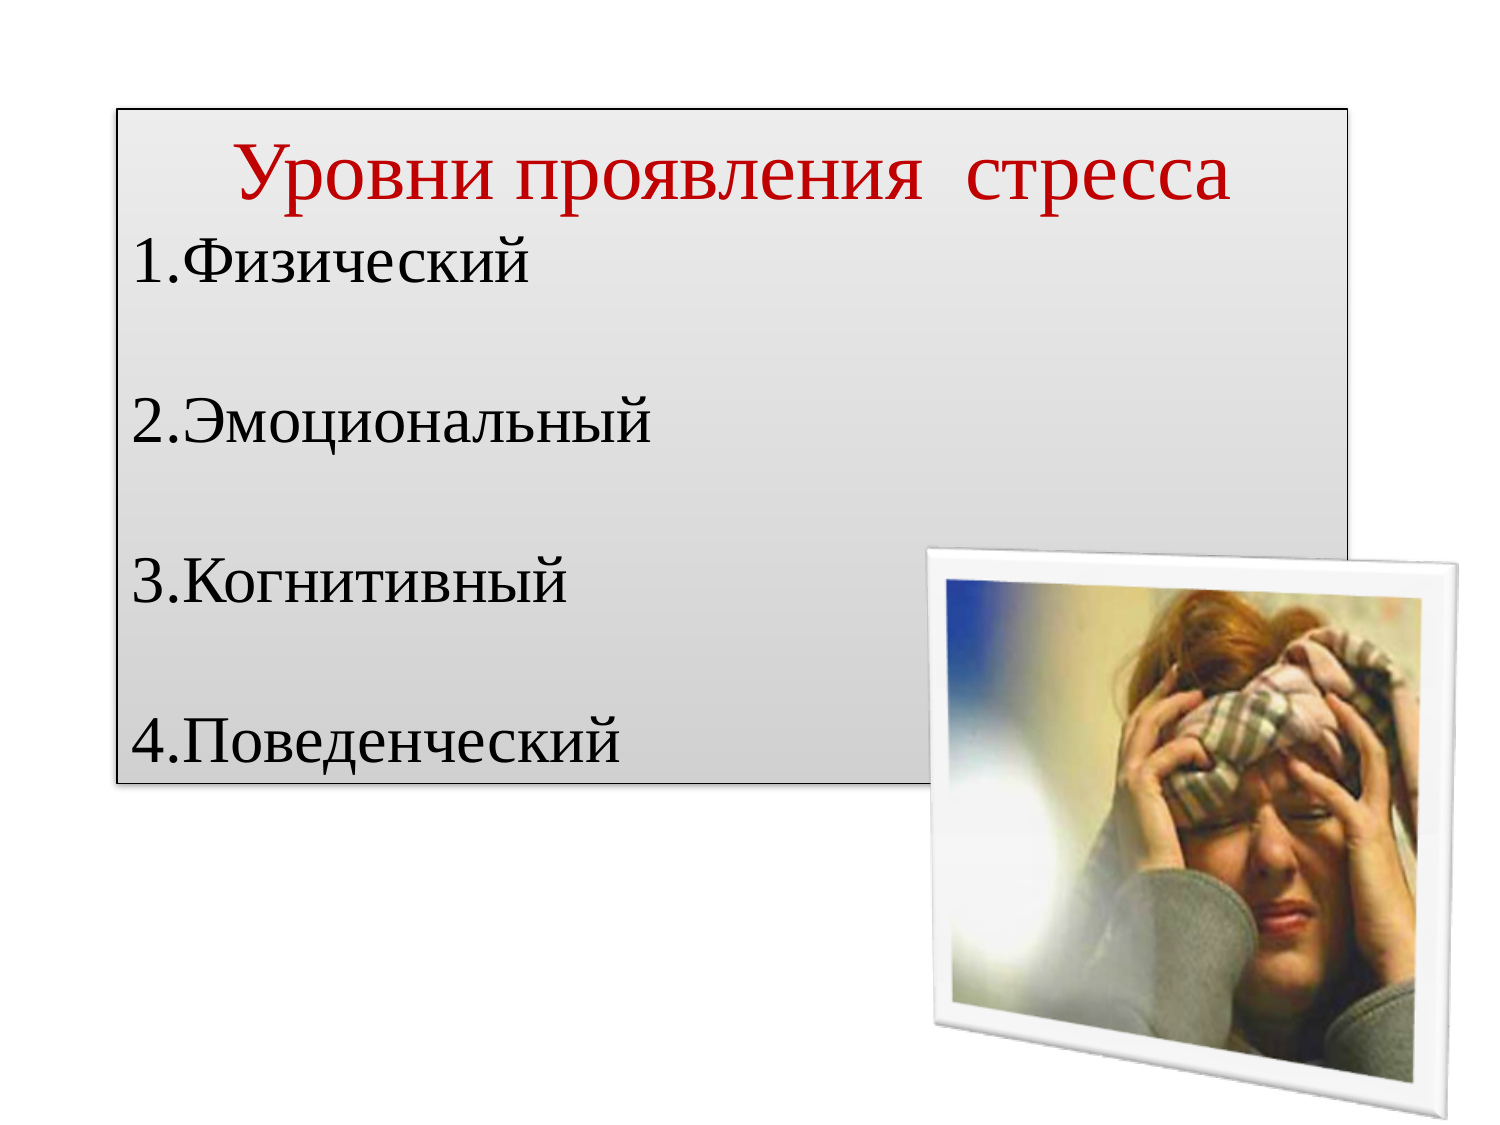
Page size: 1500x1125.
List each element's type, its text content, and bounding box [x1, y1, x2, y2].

picture [919, 539, 1465, 1125]
text_box Уровни проявления стресса 1.Физический 2.Эмоциональный 3.Когнитивный 4.Поведенческий [116, 108, 1348, 784]
